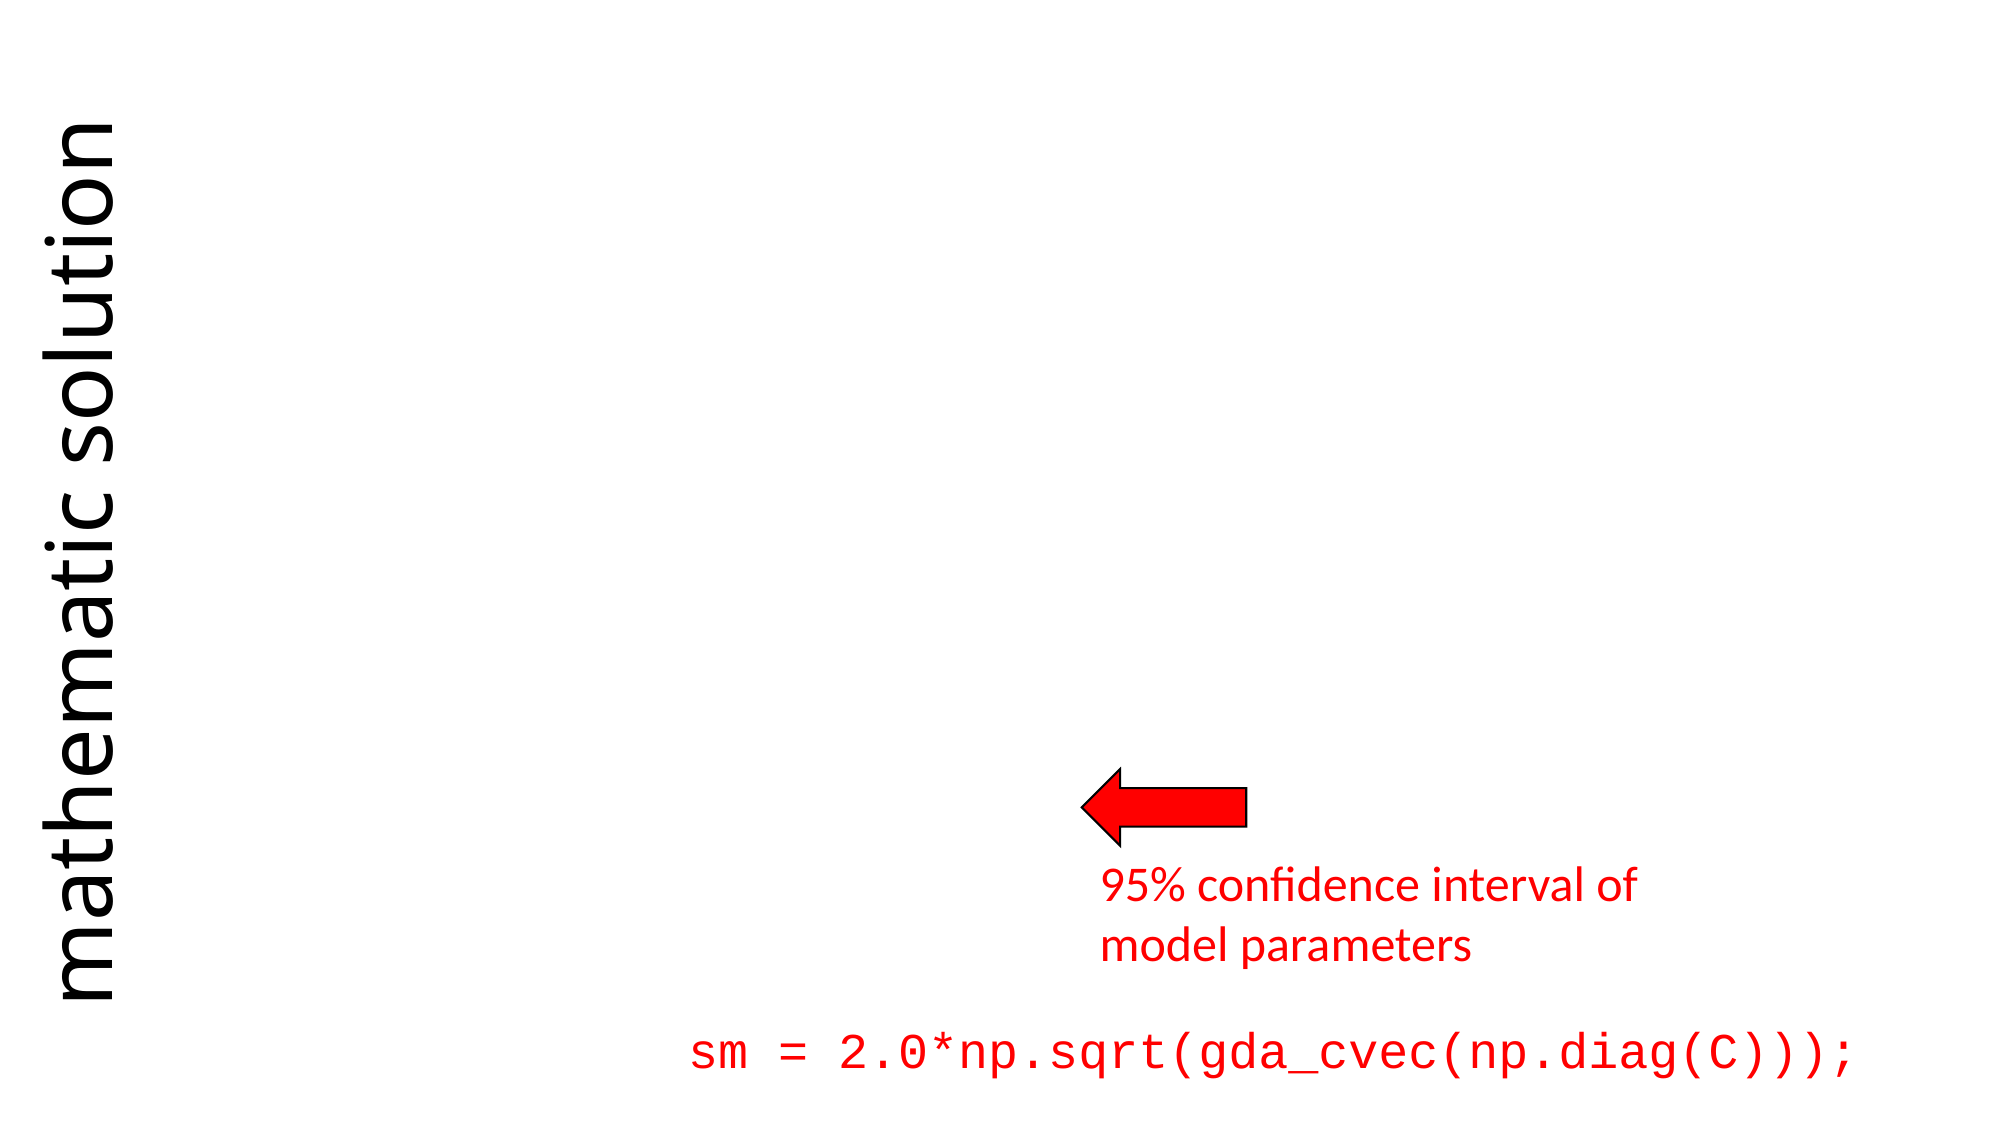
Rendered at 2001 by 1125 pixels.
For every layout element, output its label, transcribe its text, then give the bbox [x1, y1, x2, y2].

title mathematic solution [0, 0, 166, 1125]
text_box [1080, 766, 1248, 843]
text_box 95% confidence interval of model parameters [1084, 843, 1653, 1010]
text_box sm = 2.0*np.sqrt(gda_cvec(np.diag(C))); [673, 1010, 1874, 1086]
